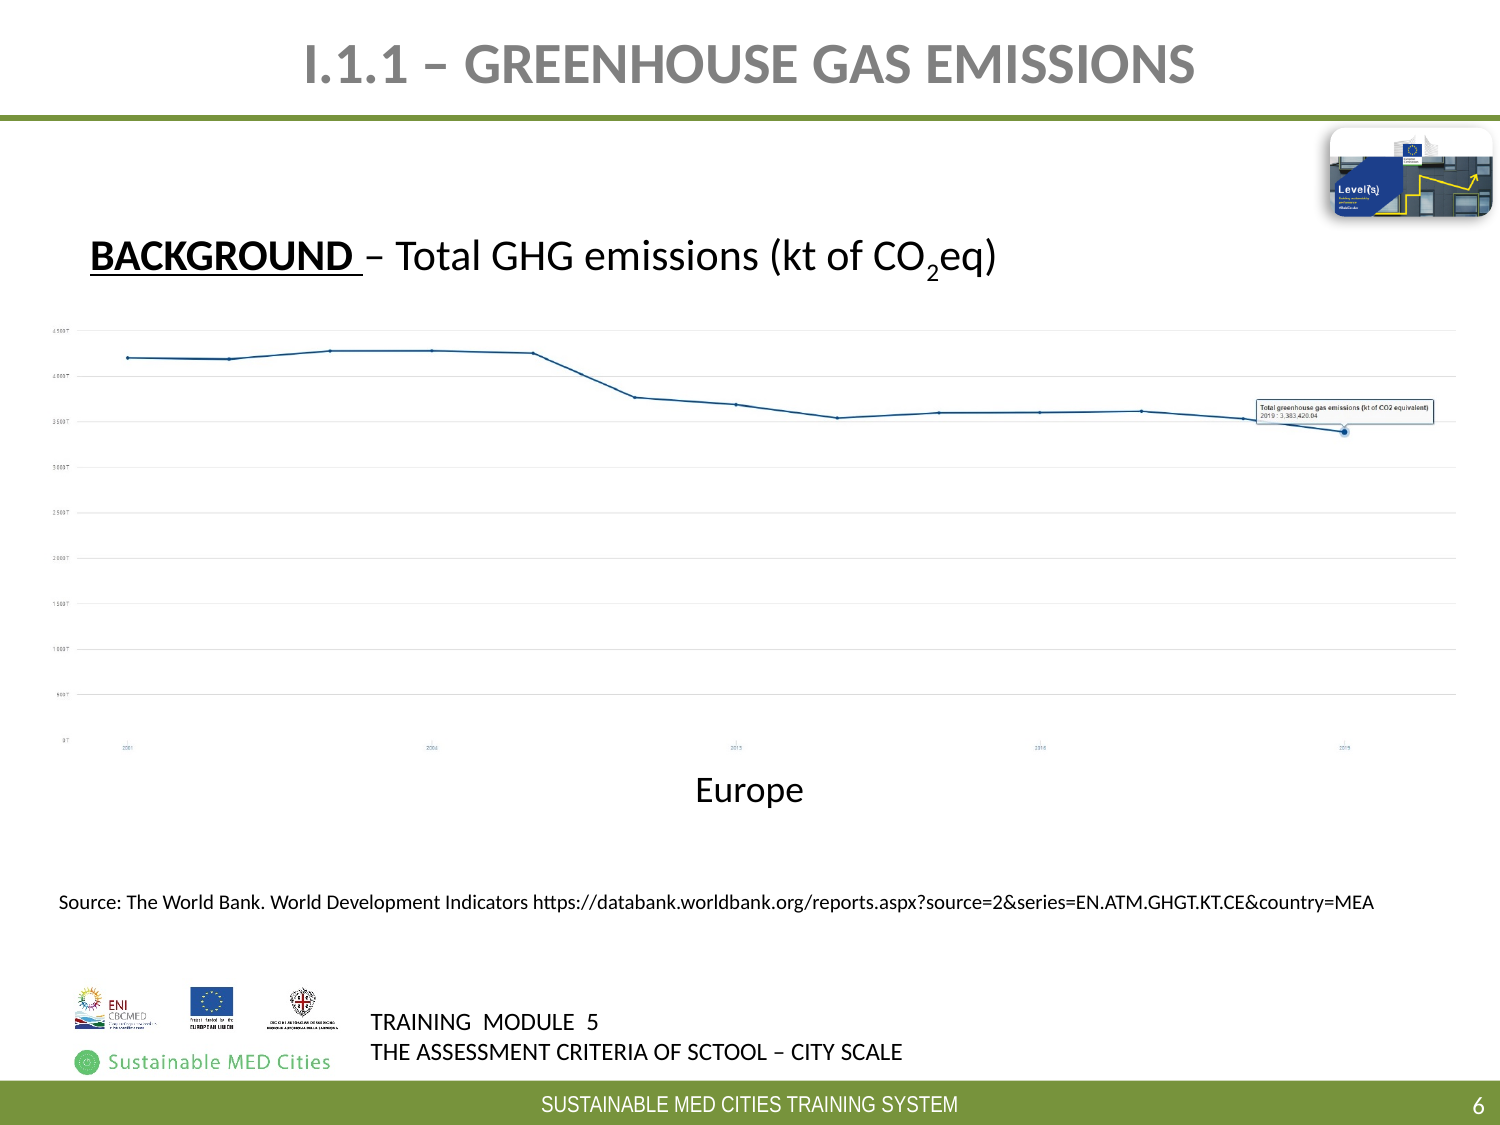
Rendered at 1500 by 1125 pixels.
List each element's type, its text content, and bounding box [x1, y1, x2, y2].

picture [1329, 127, 1493, 217]
picture [43, 312, 1456, 759]
picture [62, 978, 356, 1080]
text_box Europe [680, 766, 820, 818]
slide_number 6 [1399, 1074, 1500, 1125]
title I.1.1 – GREENHOUSE GAS EMISSIONS [0, 0, 1500, 121]
list BACKGROUND – Total GHG emissions (kt of CO2eq) [75, 219, 1425, 311]
text_box Source: The World Bank. World Development Indicators https://databank.worldbank.org/reports.aspx?source=2&series=EN.ATM.GHGT.KT.CE&country=MEA [44, 881, 1477, 947]
